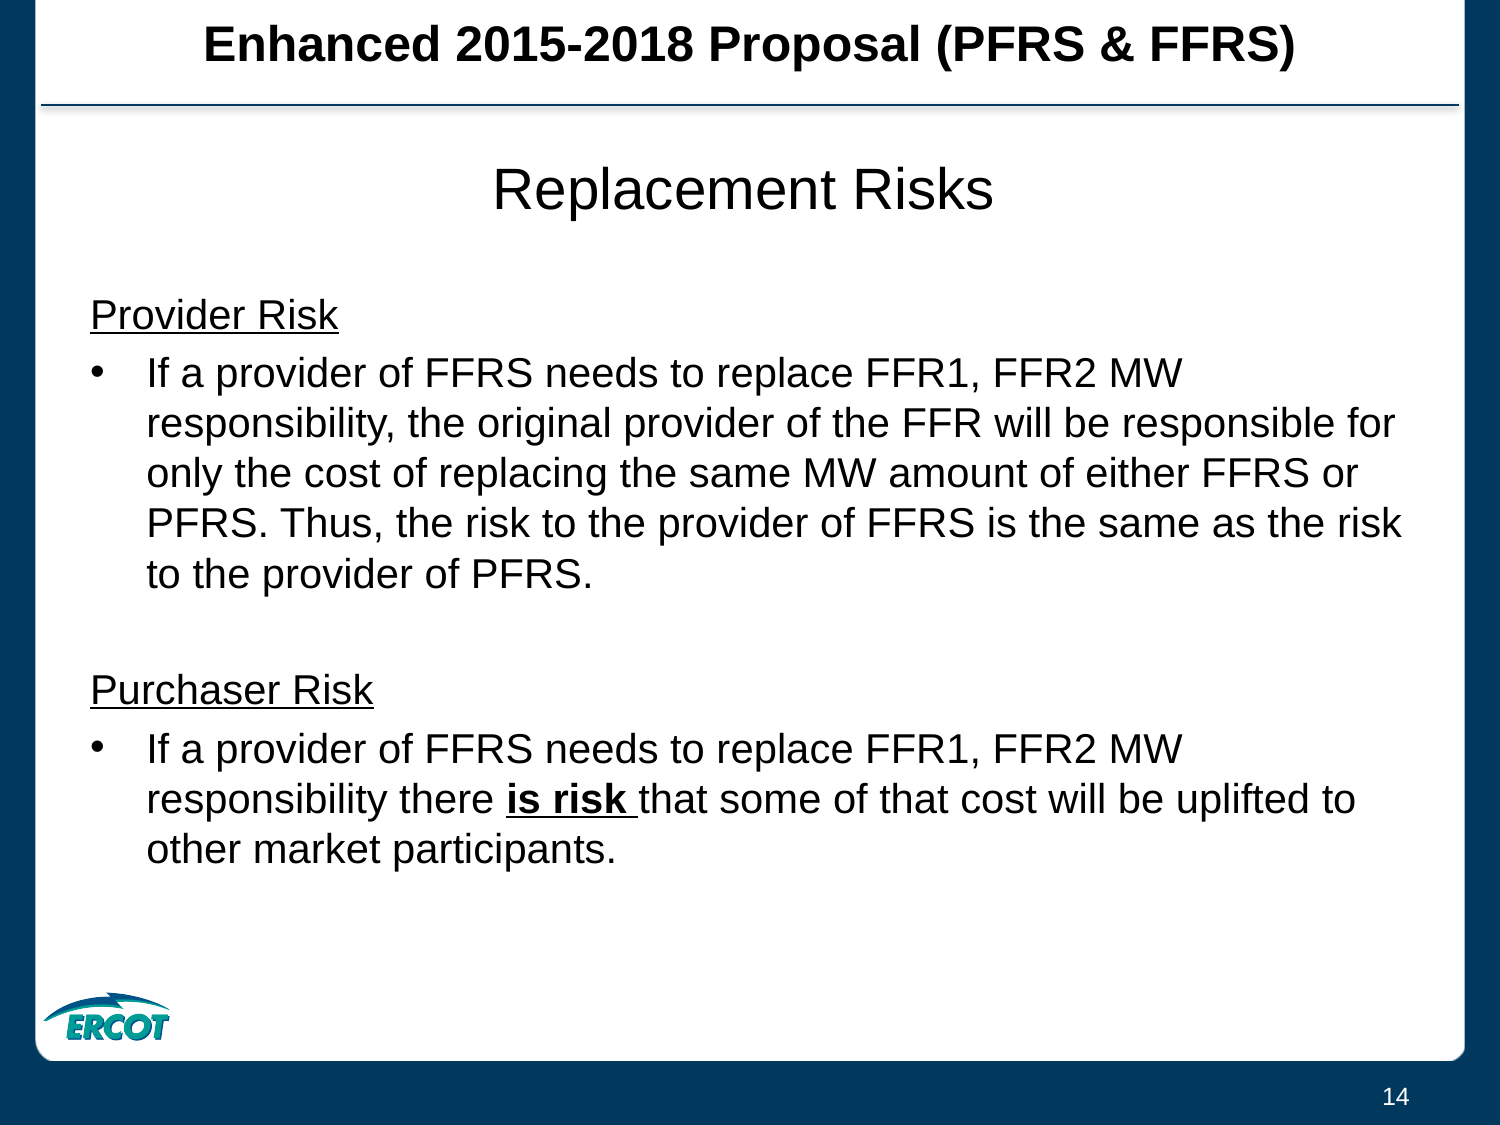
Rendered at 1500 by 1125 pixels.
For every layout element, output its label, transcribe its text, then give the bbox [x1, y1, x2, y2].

list Replacement Risks Provider Risk If a provider of FFRS needs to replace FFR1, FFR2 MW responsibility, the original provider of the FFR will be responsible for only the cost of replacing the same MW amount of either FFRS or PFRS. Thus, the risk to the provider of FFRS is the same as the risk to the provider of PFRS. Purchaser Risk If a provider of FFRS needs to replace FFR1, FFR2 MW responsibility there is risk that some of that cost will be uplifted to other market participants. [75, 143, 1425, 984]
picture [40, 988, 175, 1045]
slide_number 14 [1074, 1065, 1425, 1125]
title Enhanced 2015-2018 Proposal (PFRS & FFRS) [75, 0, 1425, 109]
